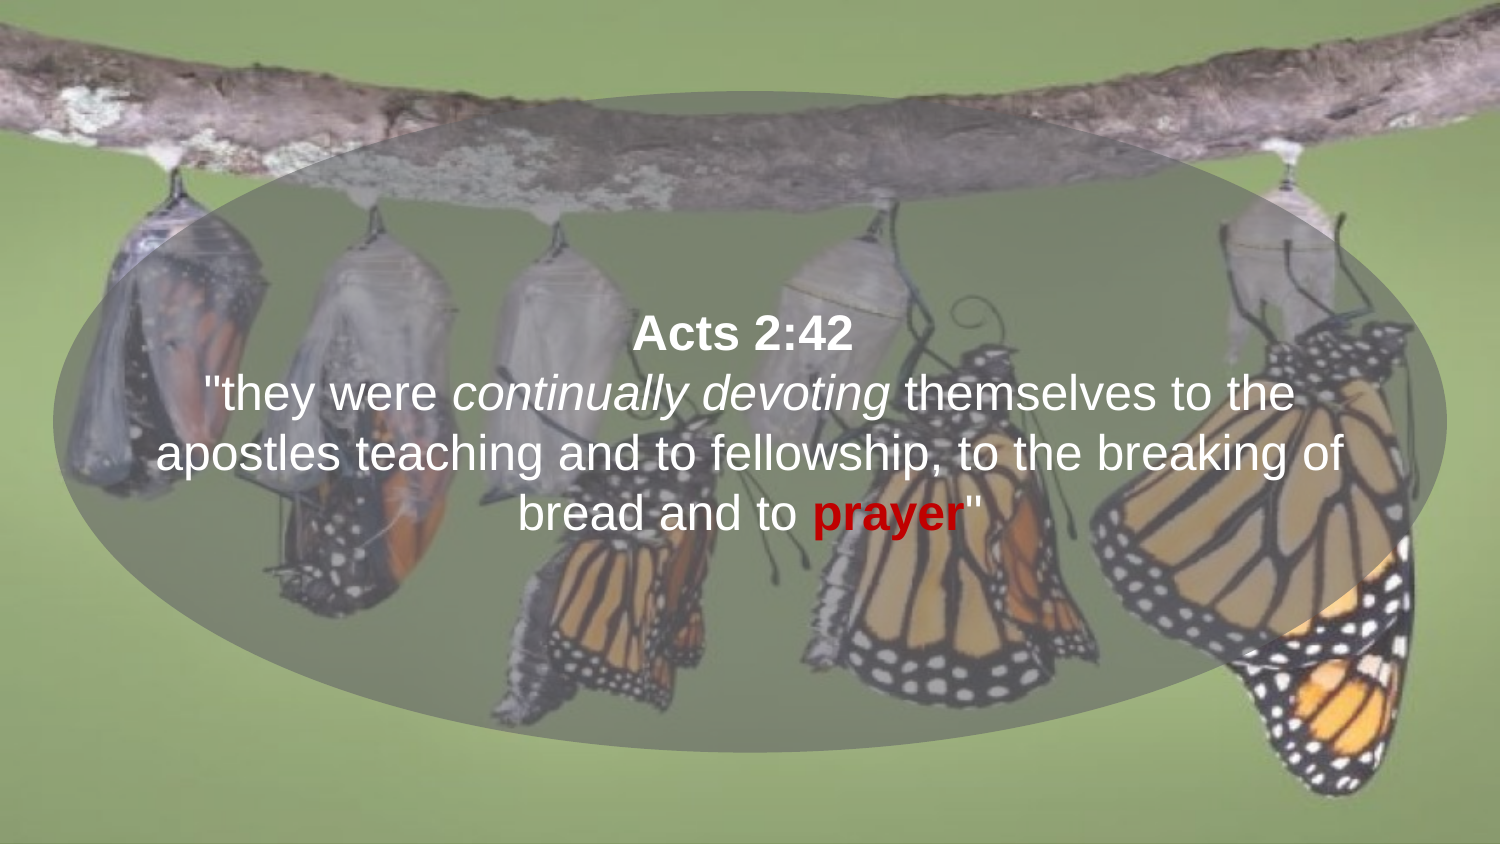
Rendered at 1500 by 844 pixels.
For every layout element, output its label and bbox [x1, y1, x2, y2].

picture [0, 0, 1500, 844]
text_box [52, 90, 1448, 753]
